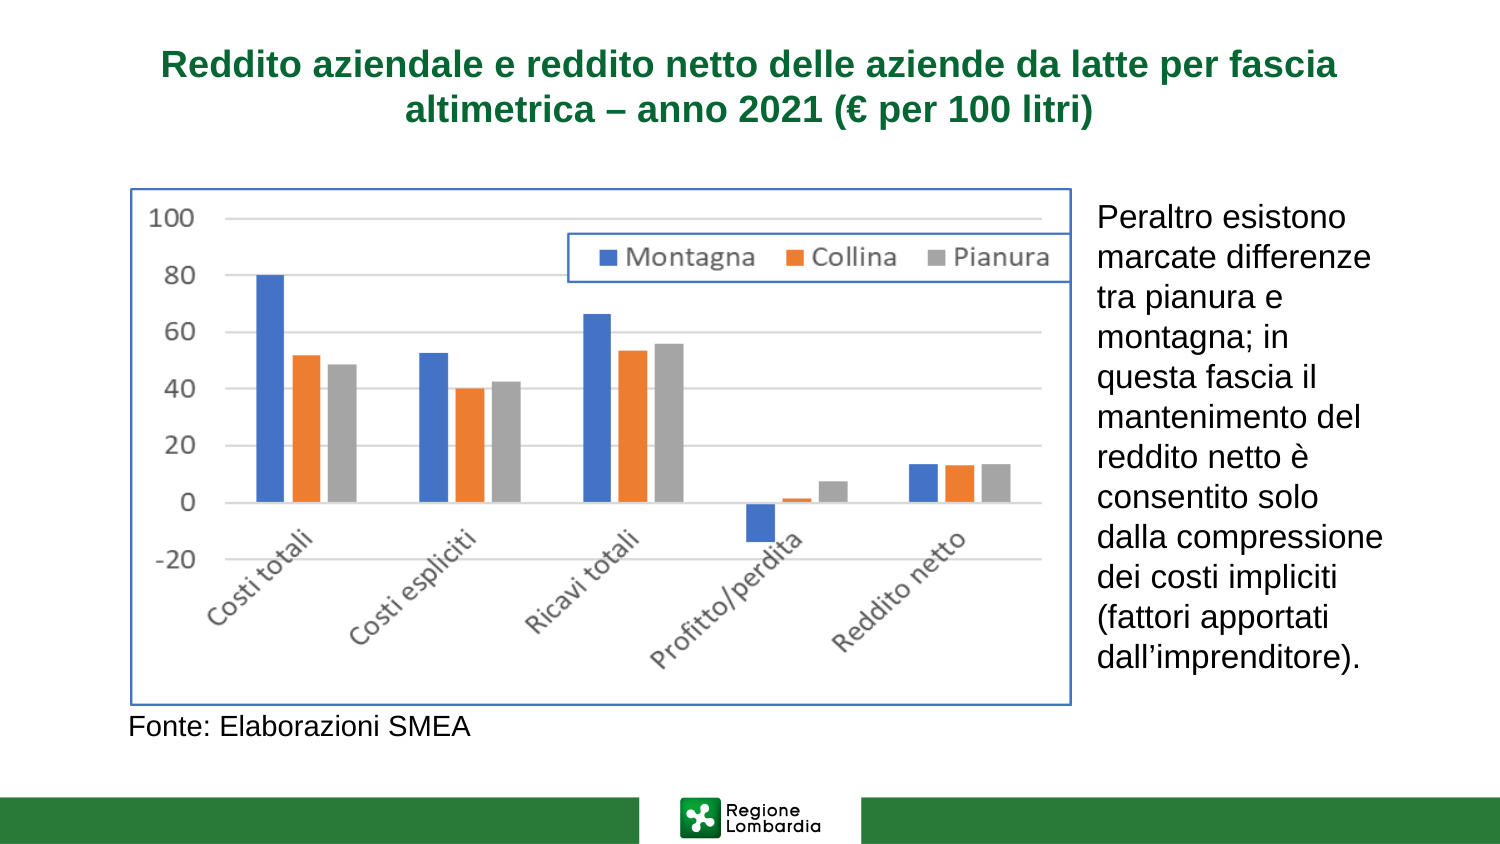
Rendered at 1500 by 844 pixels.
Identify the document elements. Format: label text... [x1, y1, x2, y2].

title Reddito aziendale e reddito netto delle aziende da latte per fascia altimetrica – anno 2021 (€ per 100 litri) [112, 30, 1388, 139]
text_box Fonte: Elaborazioni SMEA [113, 699, 487, 750]
subtitle Peraltro esistono marcate differenze tra pianura e montagna; in questa fascia il mantenimento del reddito netto è consentito solo dalla compressione dei costi impliciti (fattori apportati dall’imprenditore). [1082, 188, 1404, 732]
picture [0, 0, 1500, 844]
